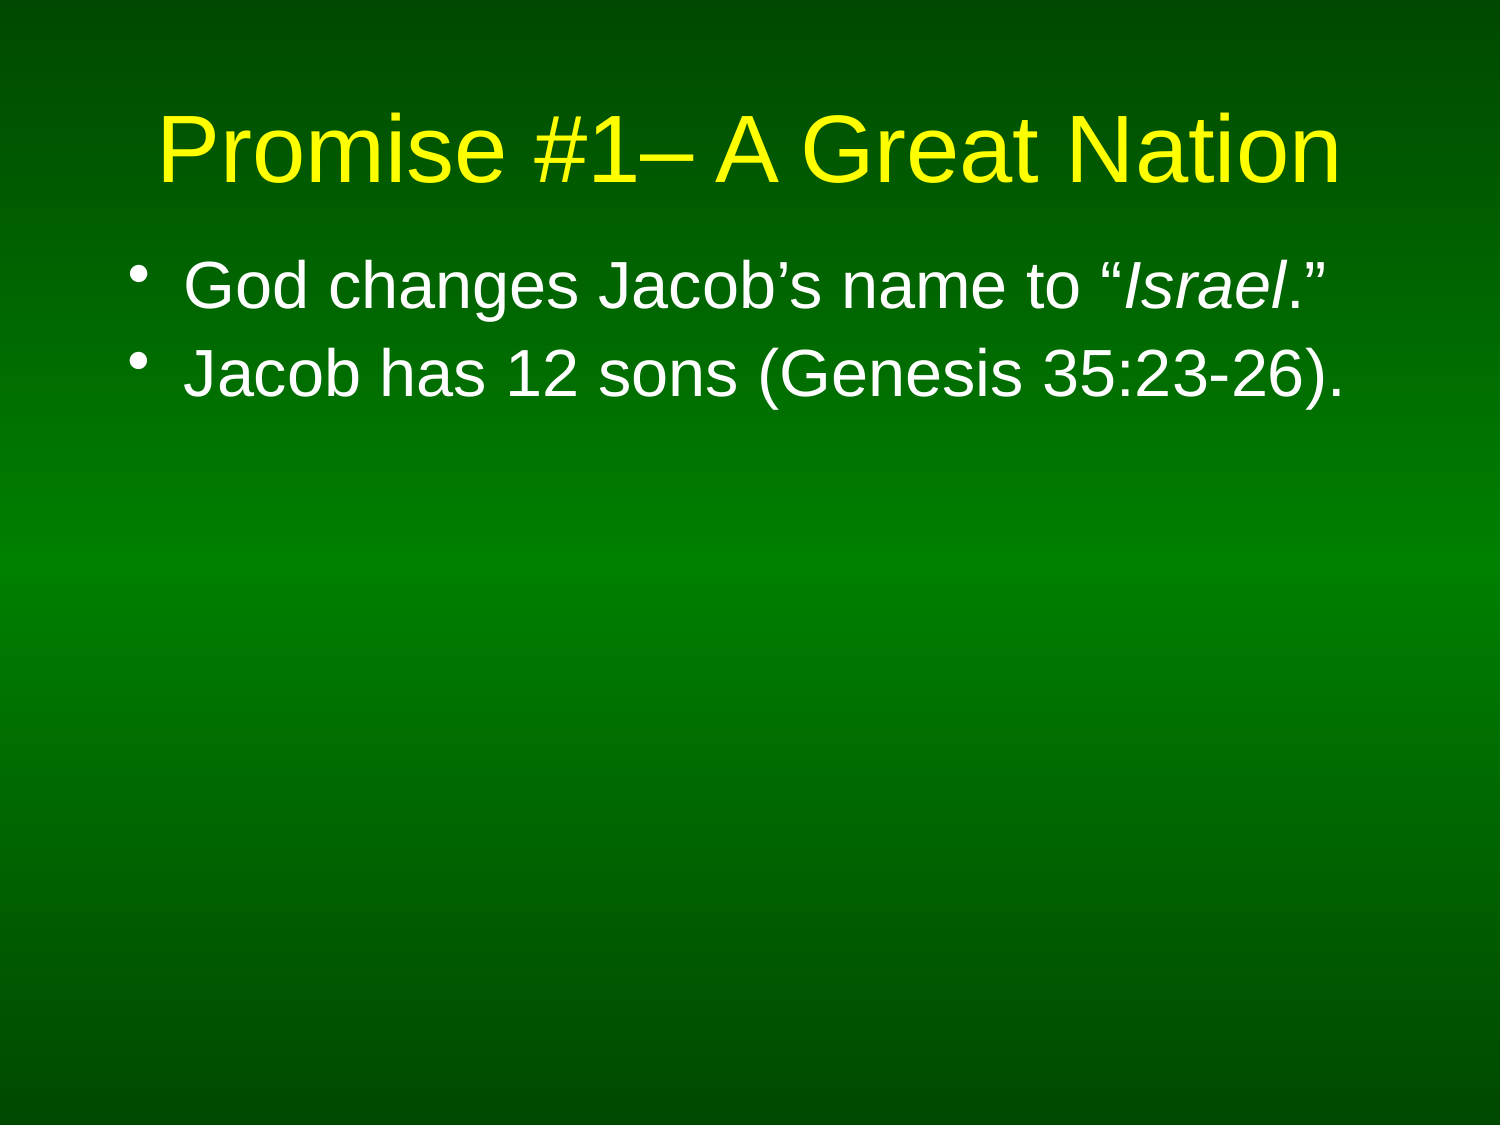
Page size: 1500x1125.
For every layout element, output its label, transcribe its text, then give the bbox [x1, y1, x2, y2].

title Promise #1– A Great Nation [37, 50, 1463, 238]
list God changes Jacob’s name to “Israel.” [112, 249, 1388, 337]
text_box Jacob has 12 sons (Genesis 35:23-26). [112, 337, 1388, 438]
